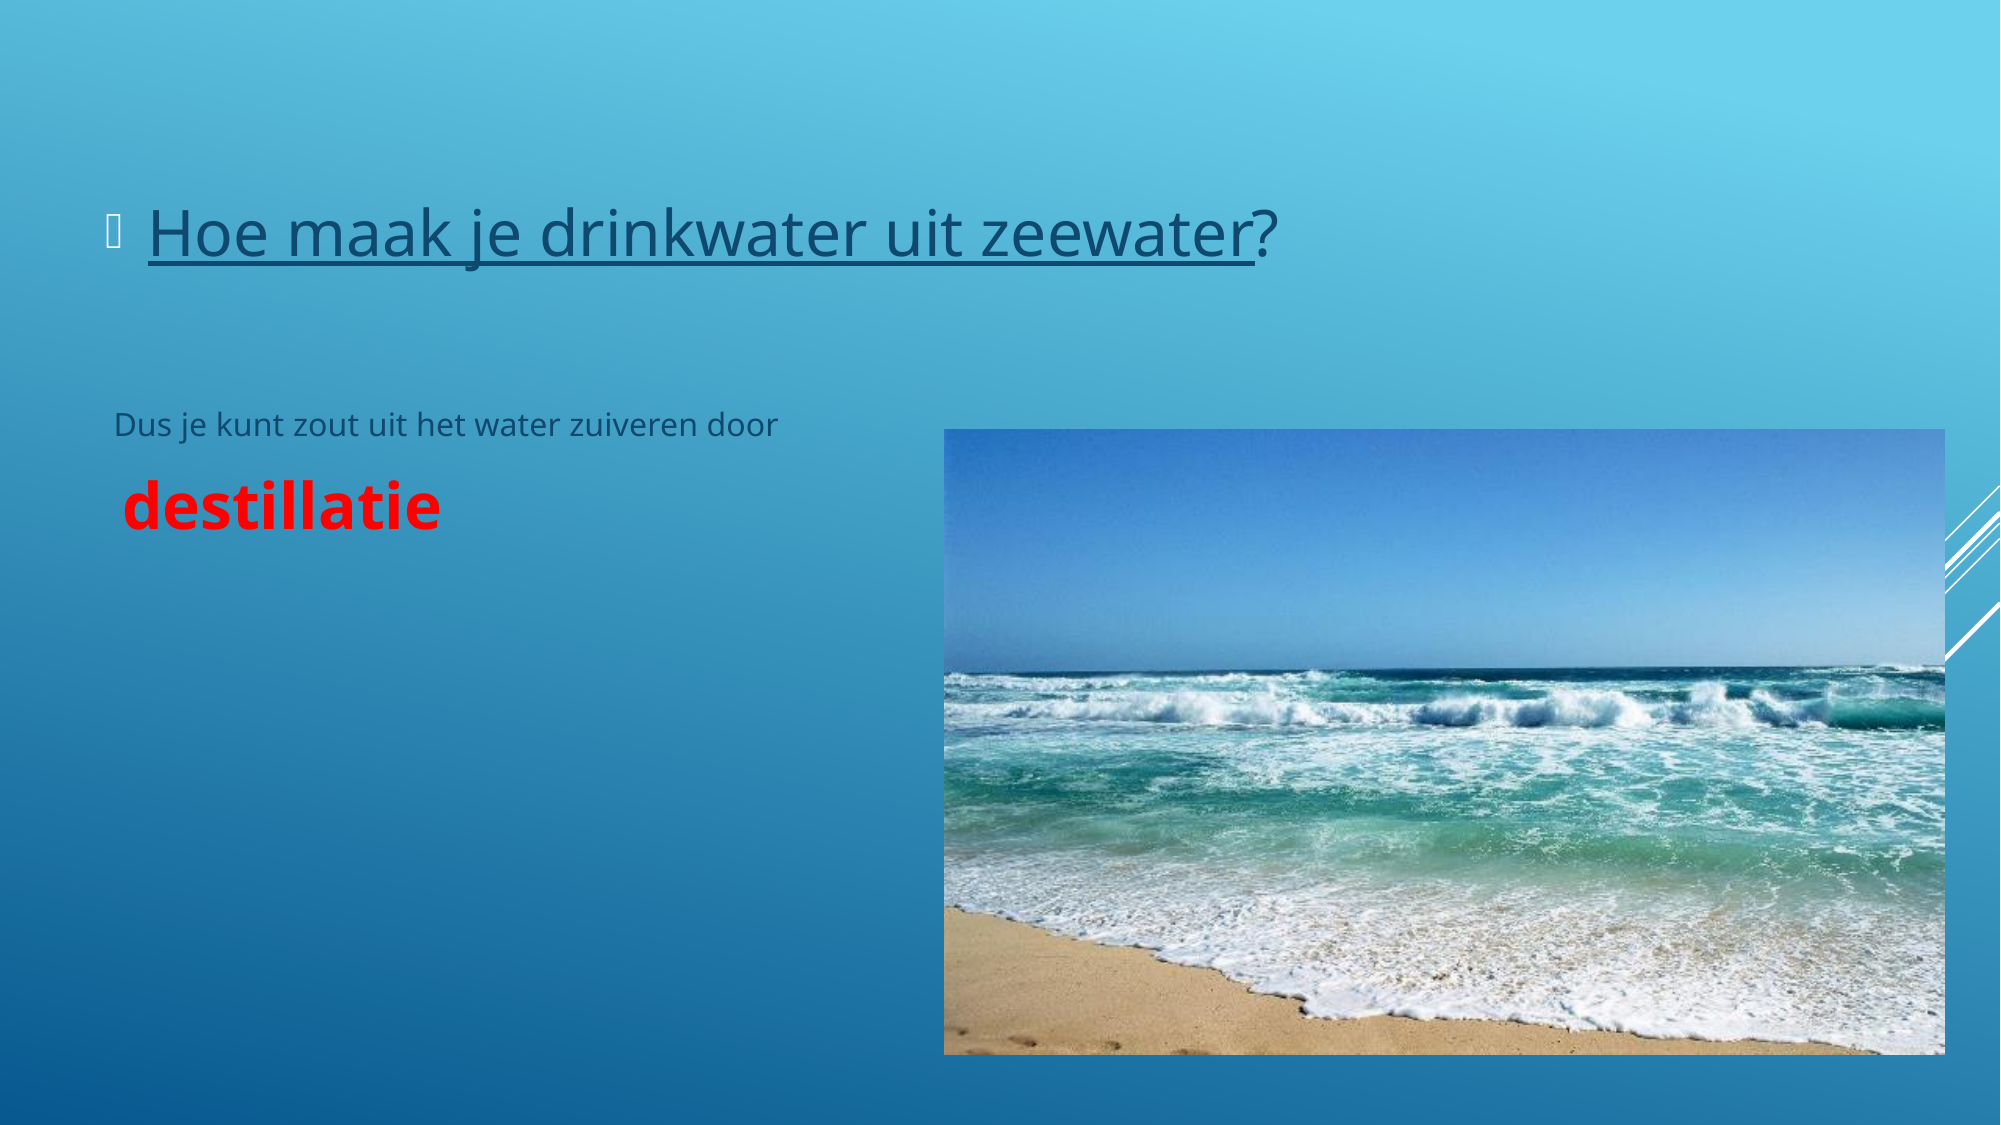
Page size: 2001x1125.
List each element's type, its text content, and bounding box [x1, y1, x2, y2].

picture [944, 429, 1945, 1056]
list Hoe maak je drinkwater uit zeewater? Dus je kunt zout uit het water zuiveren door destillatie [90, 0, 1490, 552]
